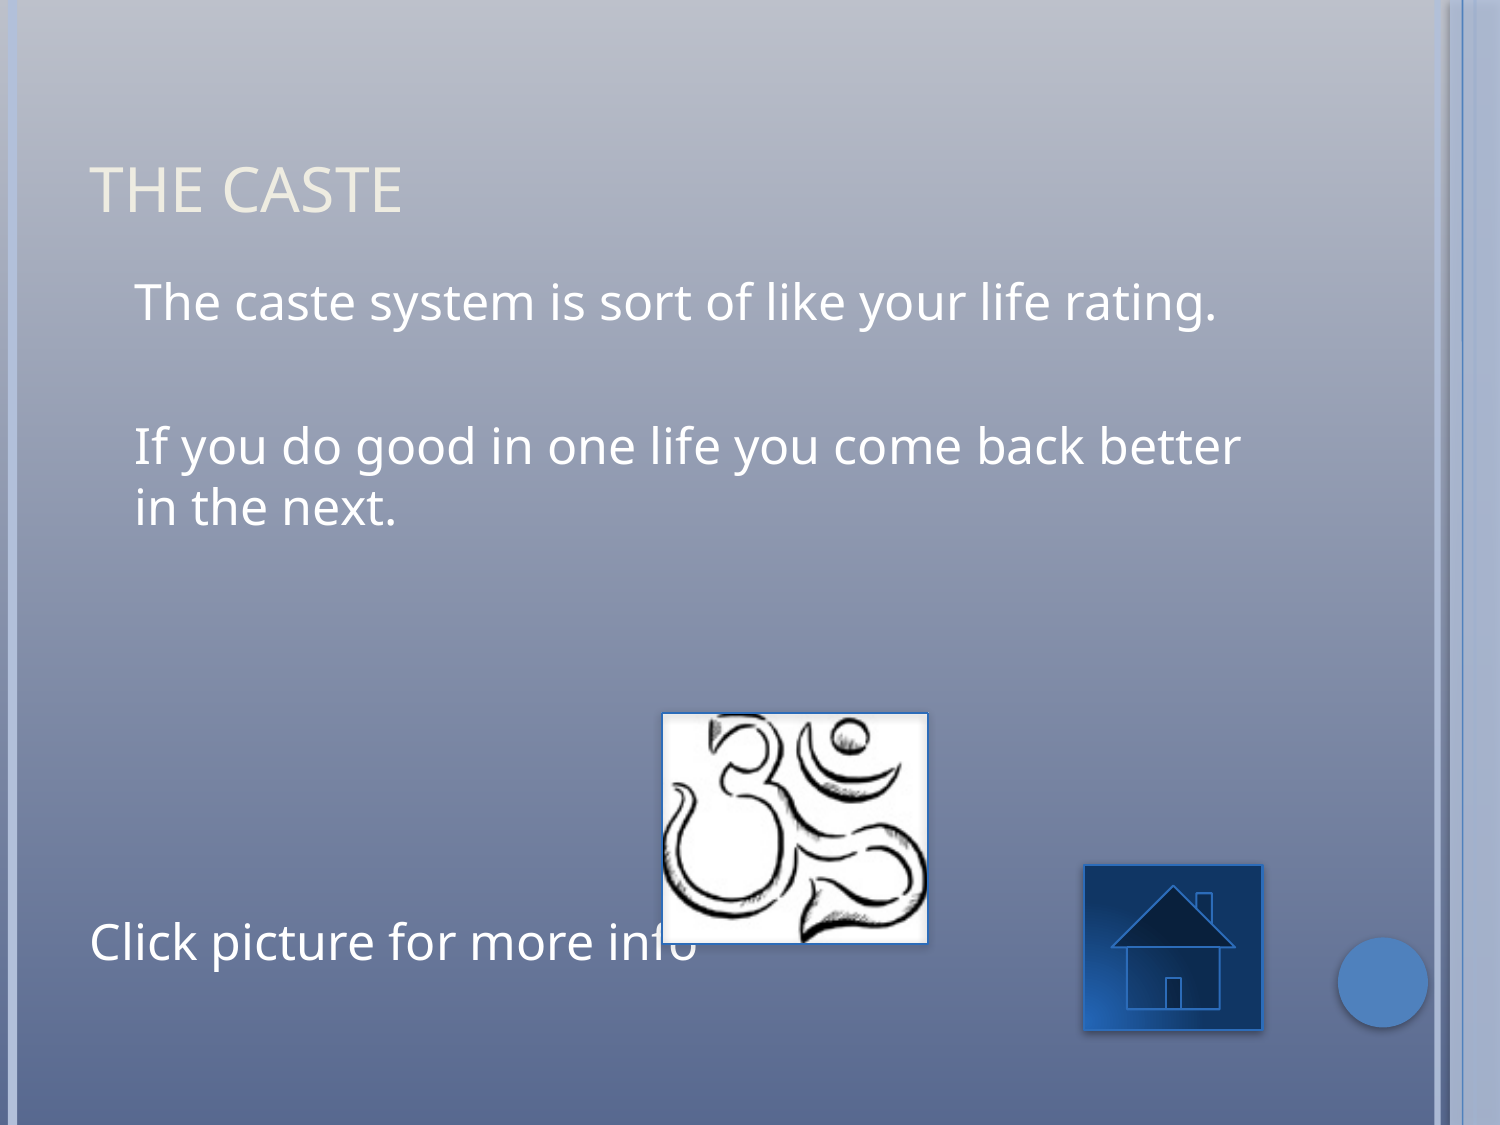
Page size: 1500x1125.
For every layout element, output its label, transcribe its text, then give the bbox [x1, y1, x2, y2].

picture [661, 712, 929, 945]
list The caste system is sort of like your life rating. If you do good in one life you come back better in the next. Click picture for more info [75, 262, 1300, 1062]
title The Caste [75, 45, 1300, 233]
text_box [1083, 864, 1264, 1031]
